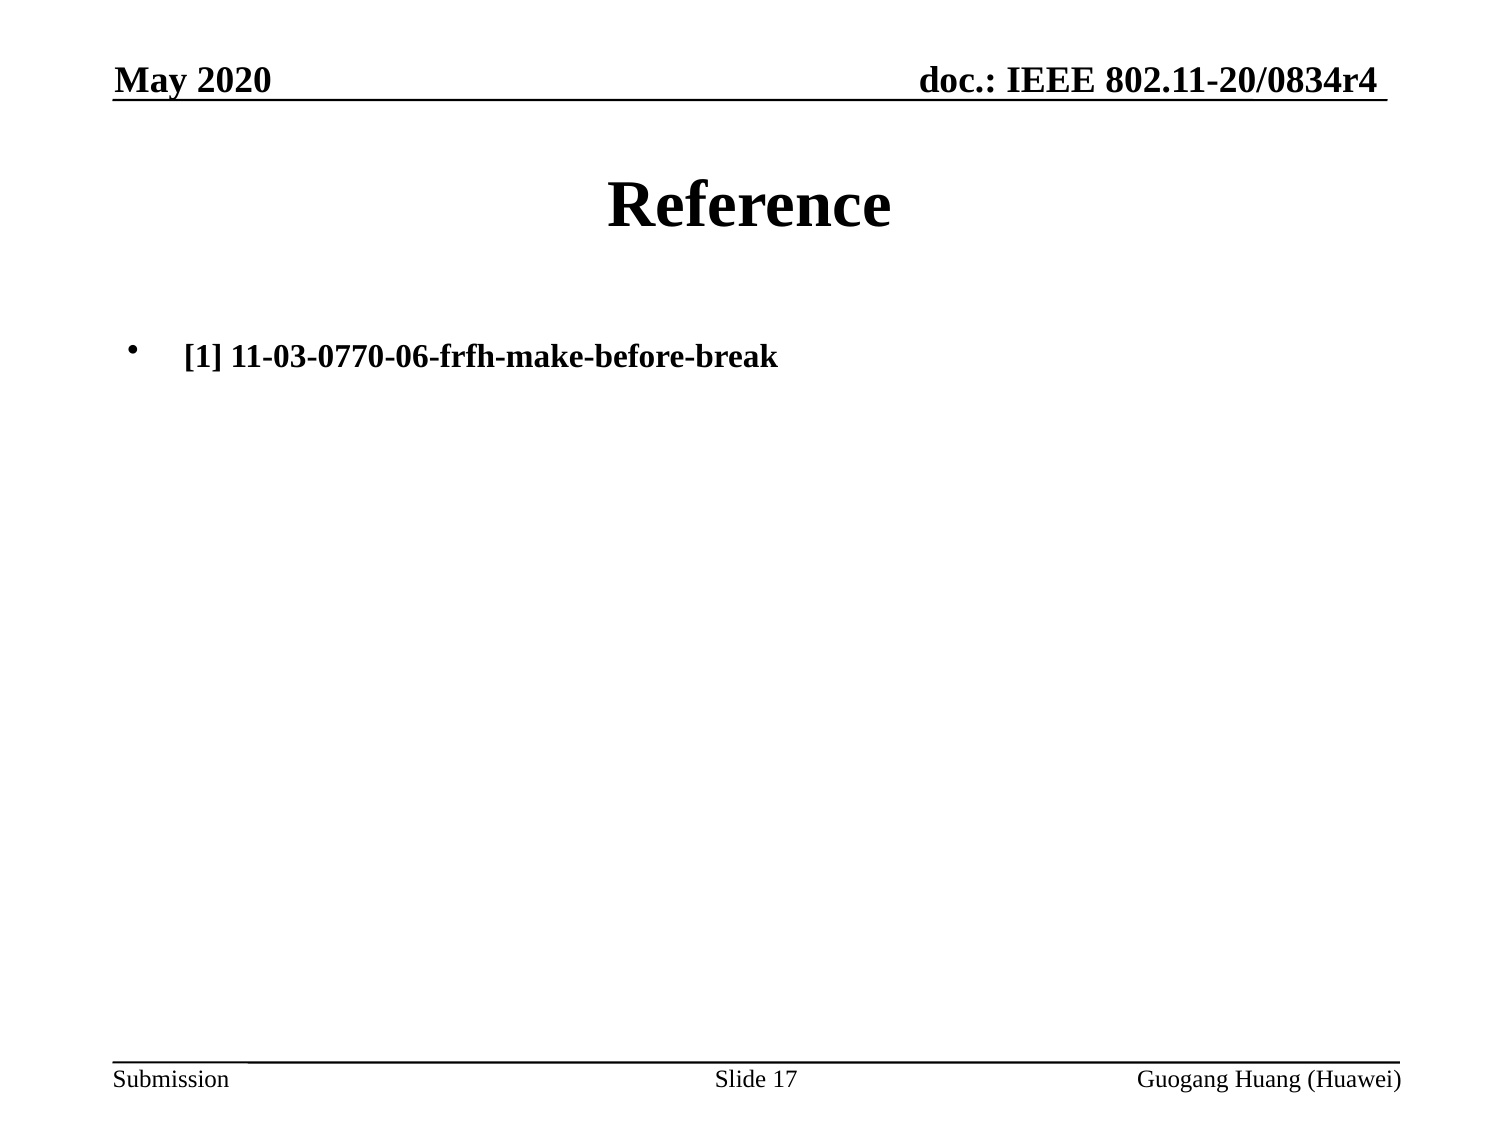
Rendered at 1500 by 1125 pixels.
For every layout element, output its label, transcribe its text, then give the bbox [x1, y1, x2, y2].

list [1] 11-03-0770-06-frfh-make-before-break [112, 326, 1388, 1002]
footer Guogang Huang (Huawei) [1133, 1061, 1402, 1093]
slide_number Slide 17 [712, 1061, 800, 1093]
text_box Reference [112, 112, 1388, 288]
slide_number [114, 54, 274, 101]
